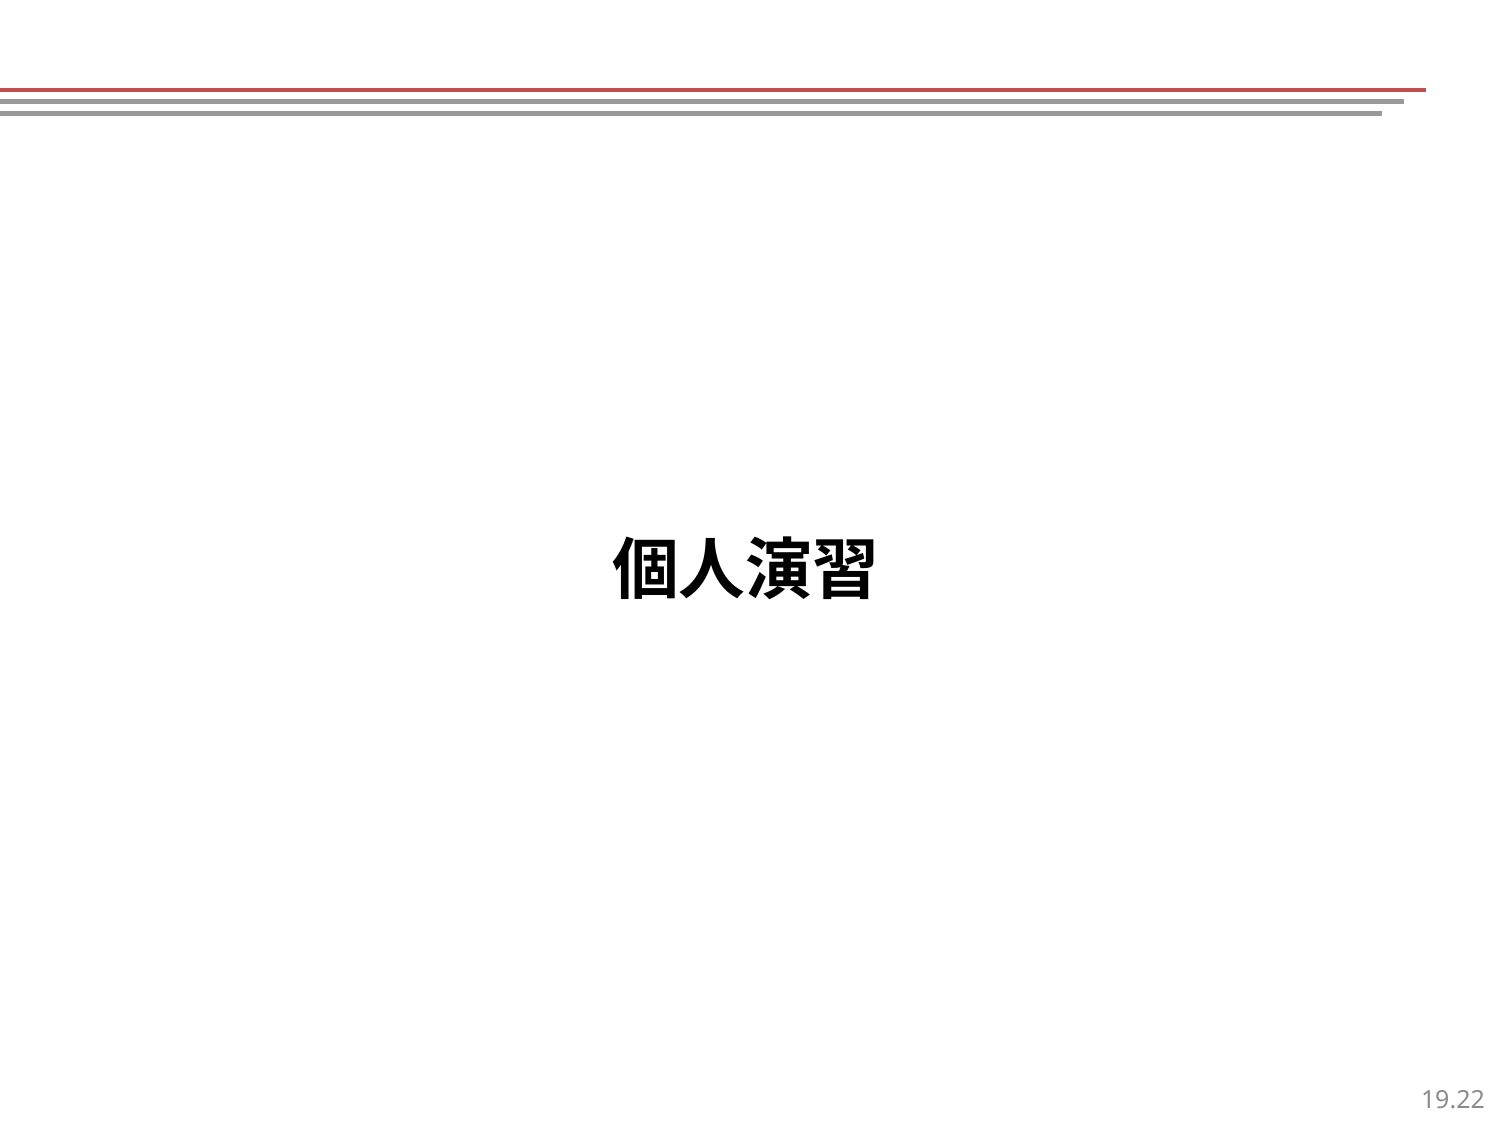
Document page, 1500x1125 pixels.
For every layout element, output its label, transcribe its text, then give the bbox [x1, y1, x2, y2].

slide_number 21 [1381, 1065, 1500, 1125]
text_box 個人演習 [27, 517, 1464, 616]
